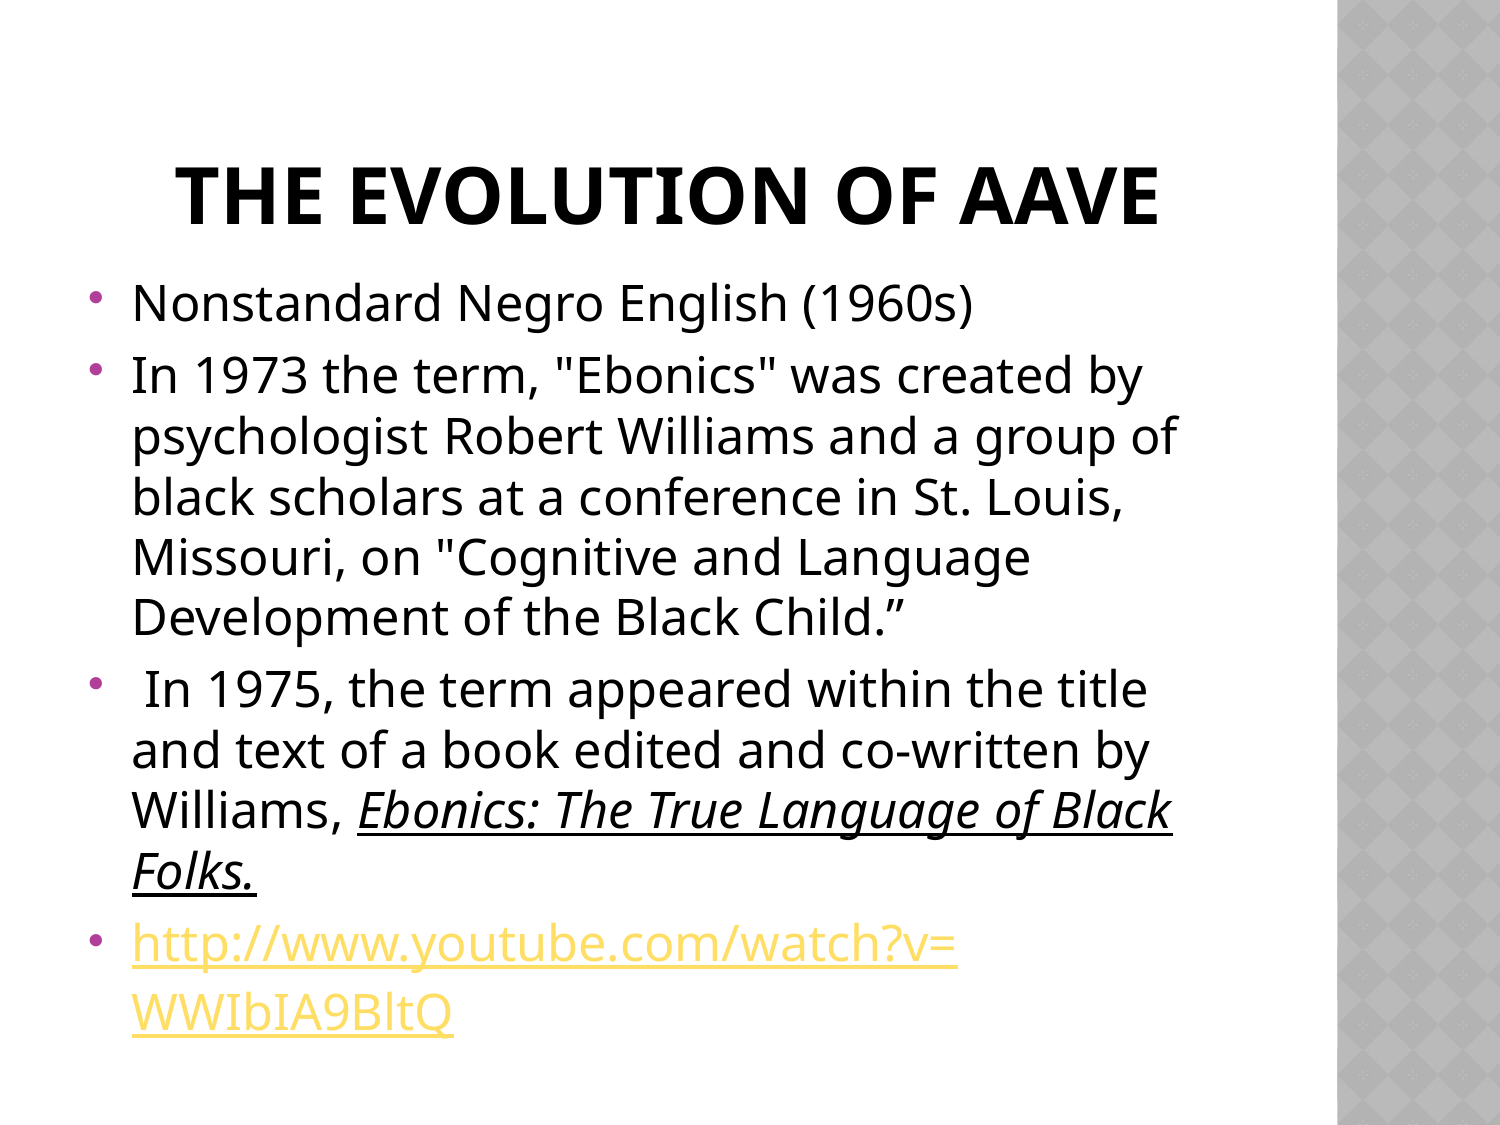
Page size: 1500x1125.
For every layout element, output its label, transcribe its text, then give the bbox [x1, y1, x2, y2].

title The Evolution of aave [75, 52, 1263, 240]
list Nonstandard Negro English (1960s) In 1973 the term, "Ebonics" was created by psychologist Robert Williams and a group of black scholars at a conference in St. Louis, Missouri, on "Cognitive and Language Development of the Black Child.” In 1975, the term appeared within the title and text of a book edited and co-written by Williams, Ebonics: The True Language of Black Folks. http://www.youtube.com/watch?v=WWIbIA9BltQ [75, 264, 1263, 1059]
